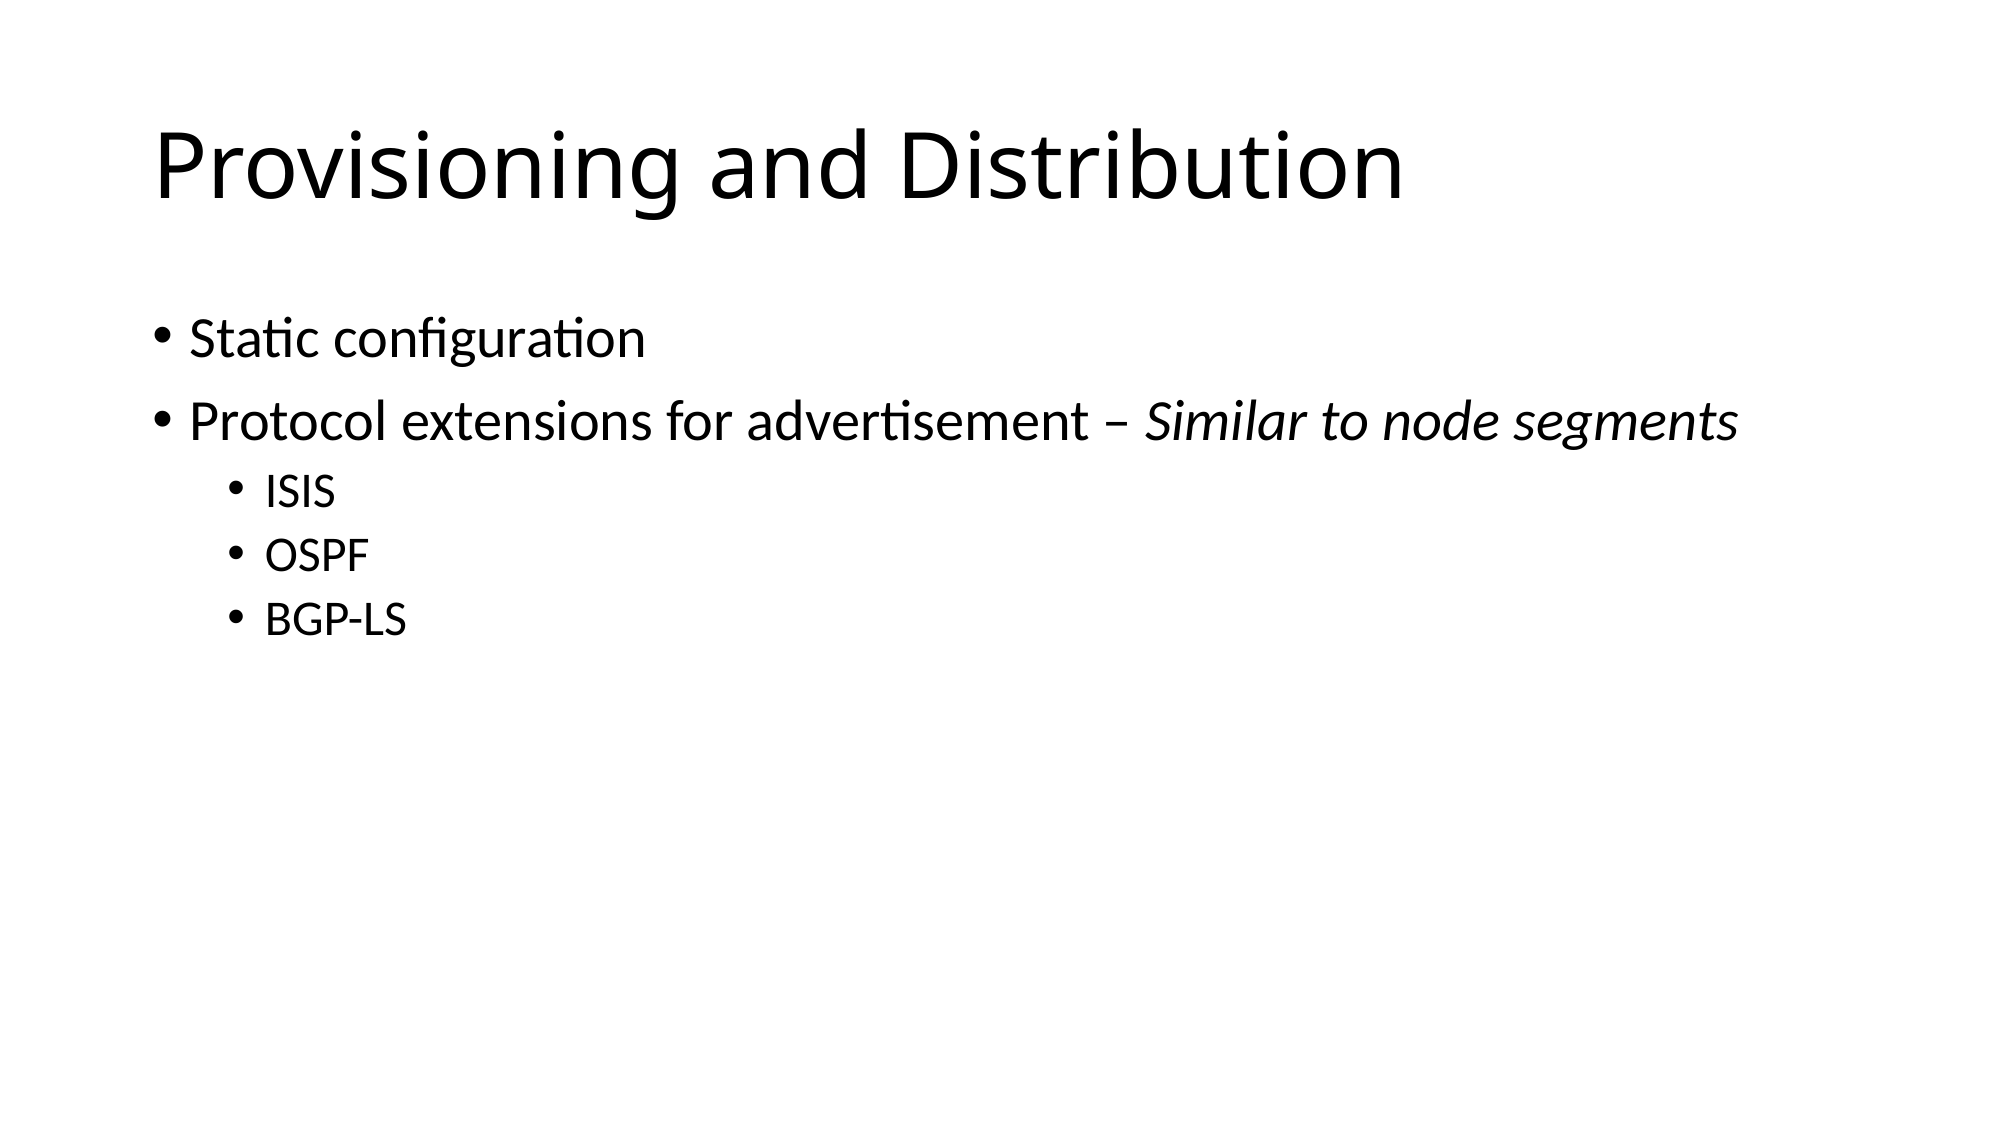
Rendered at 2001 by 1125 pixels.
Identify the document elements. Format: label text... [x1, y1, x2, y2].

list Static configuration Protocol extensions for advertisement – Similar to node segments ISIS OSPF BGP-LS [137, 299, 1863, 1014]
title Provisioning and Distribution [137, 59, 1863, 278]
